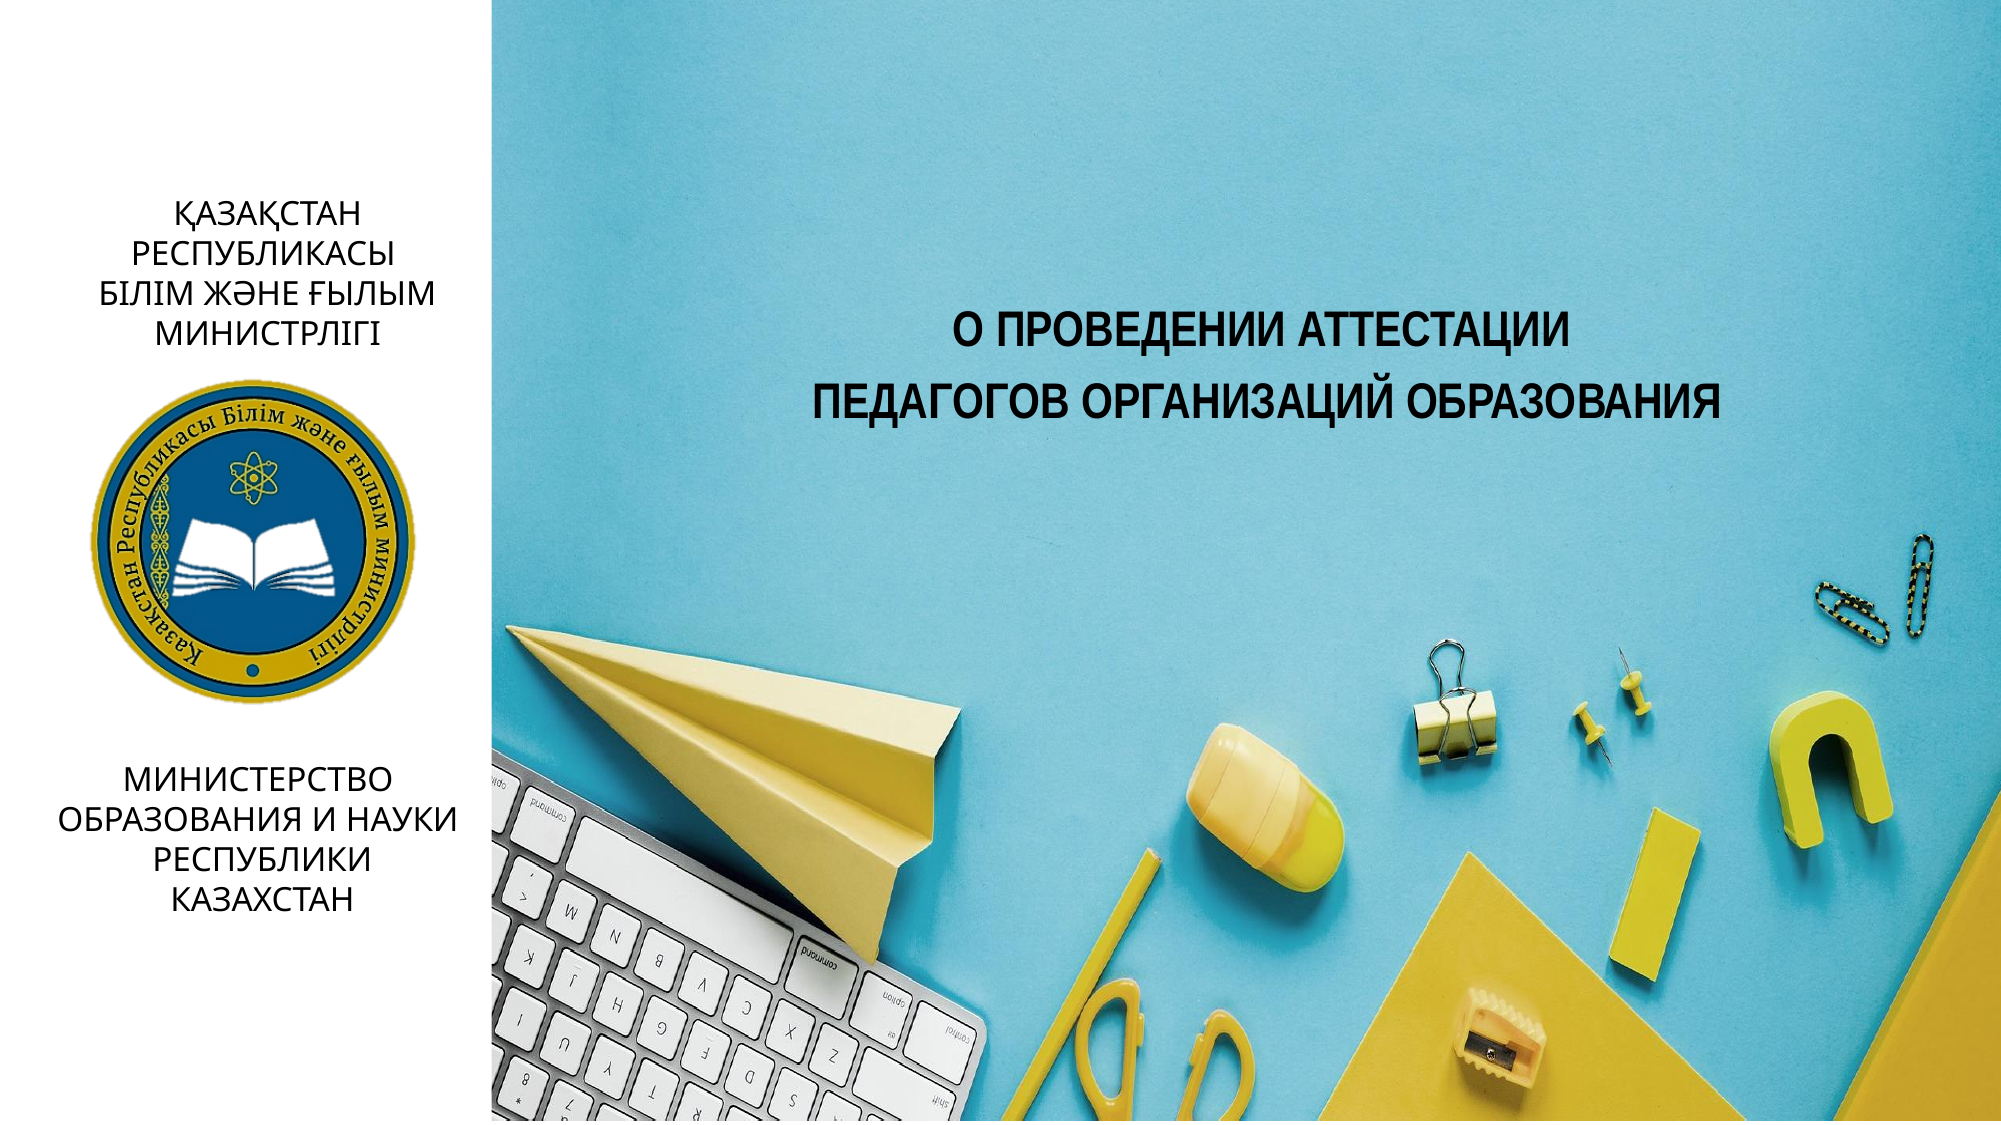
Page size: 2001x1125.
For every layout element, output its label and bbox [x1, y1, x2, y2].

picture [26, 311, 479, 763]
picture [491, 0, 2001, 1121]
